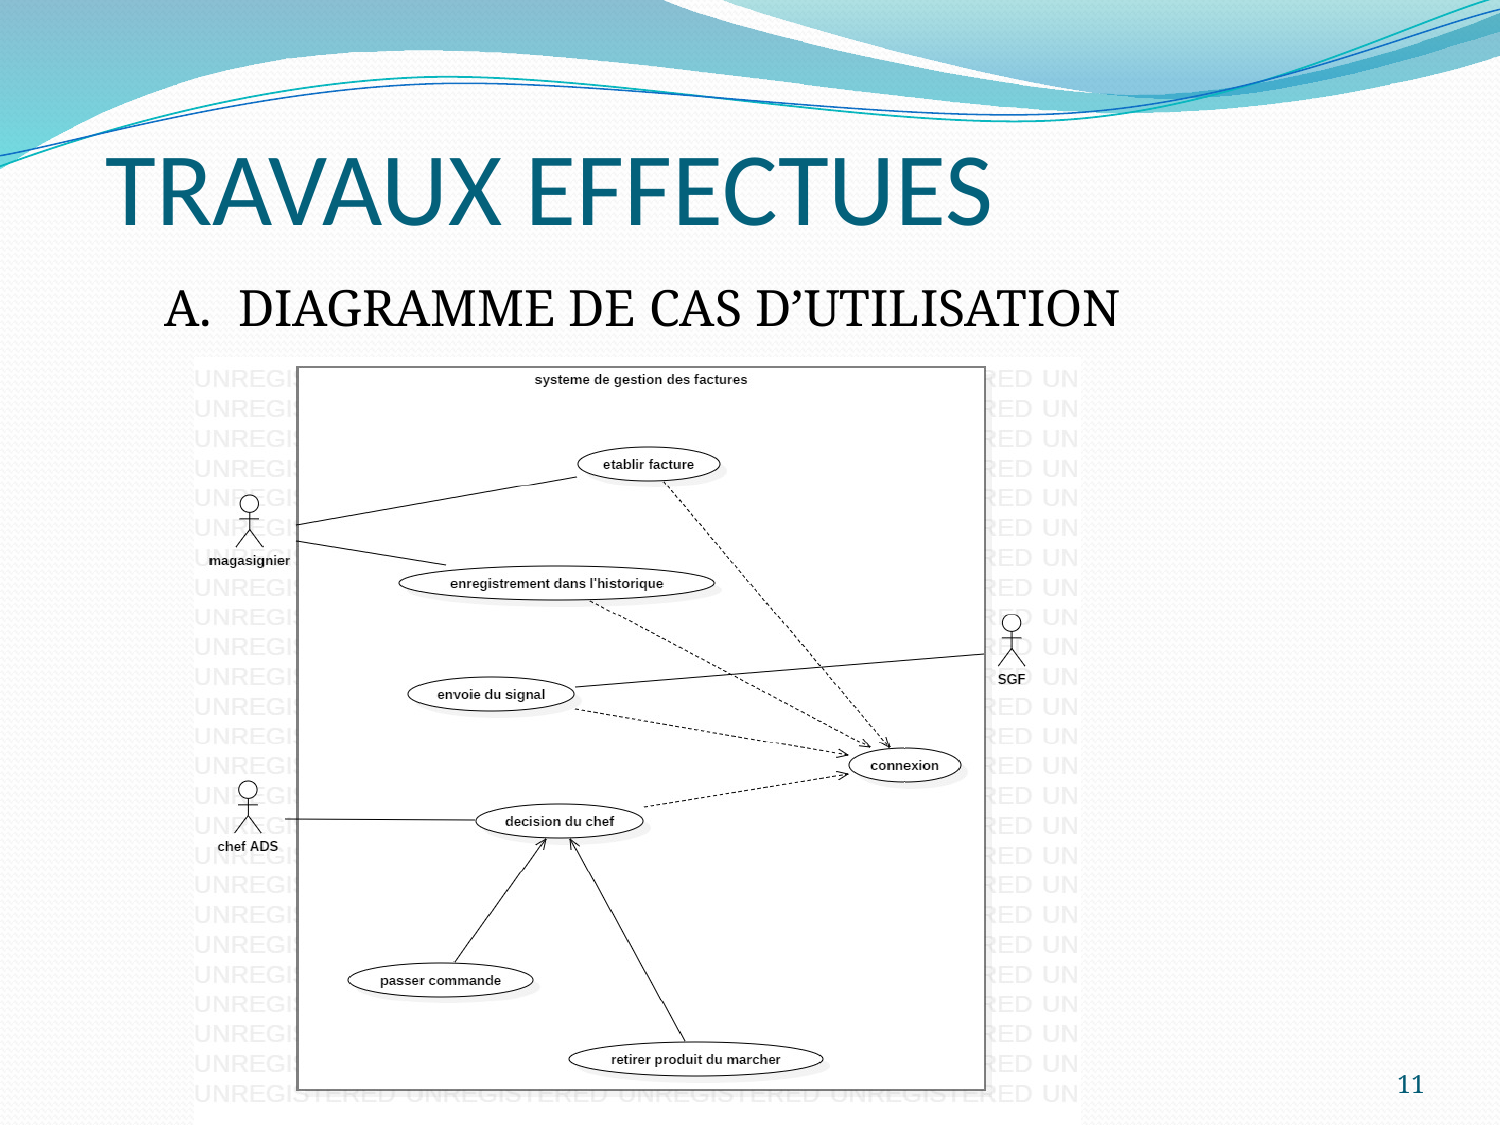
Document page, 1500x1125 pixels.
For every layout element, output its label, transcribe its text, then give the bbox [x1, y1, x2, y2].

picture [194, 357, 1081, 1125]
title TRAVAUX EFFECTUES [105, 58, 1456, 247]
list A. DIAGRAMME DE CAS D’UTILISATION [58, 269, 1409, 990]
slide_number 11 [1299, 1042, 1425, 1103]
